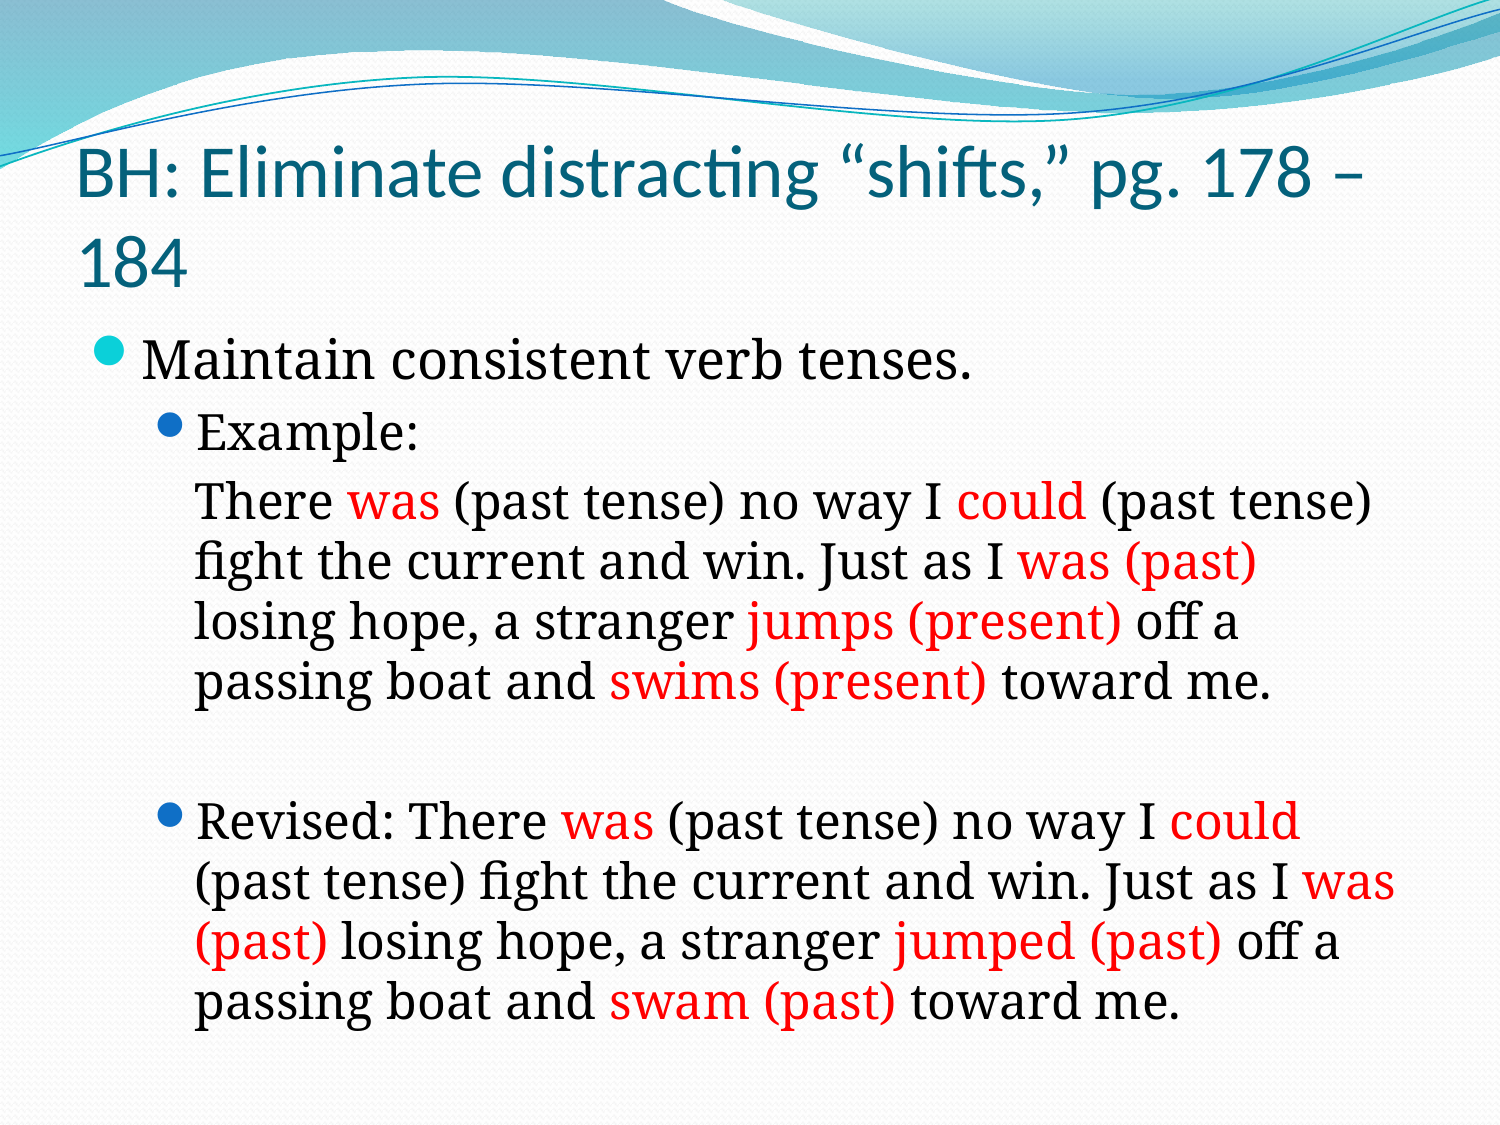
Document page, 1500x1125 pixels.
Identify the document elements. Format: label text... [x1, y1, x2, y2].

list Maintain consistent verb tenses. Example: There was (past tense) no way I could (past tense) fight the current and win. Just as I was (past) losing hope, a stranger jumps (present) off a passing boat and swims (present) toward me. Revised: There was (past tense) no way I could (past tense) fight the current and win. Just as I was (past) losing hope, a stranger jumped (past) off a passing boat and swam (past) toward me. [75, 317, 1425, 1038]
title BH: Eliminate distracting “shifts,” pg. 178 – 184 [75, 115, 1425, 303]
